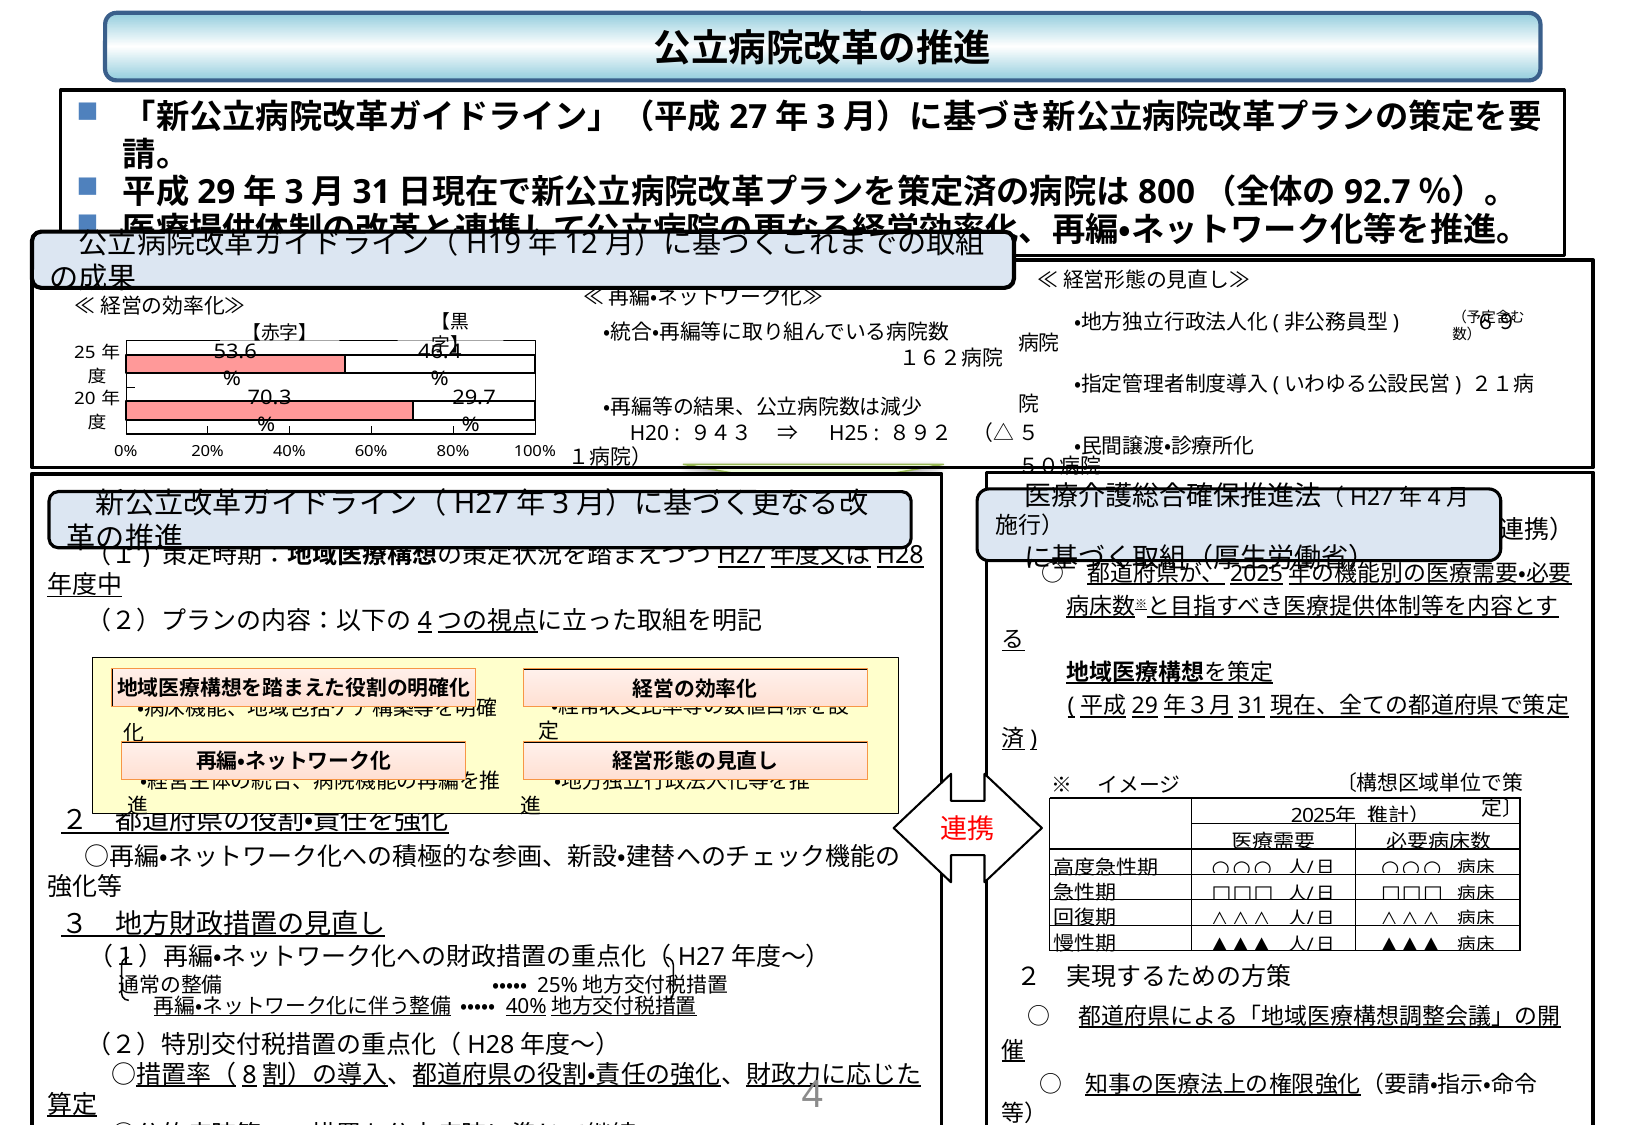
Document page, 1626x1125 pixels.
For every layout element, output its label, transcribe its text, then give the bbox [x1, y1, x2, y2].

text_box 「新公立病院改革ガイドライン」（平成27年3月）に基づき新公立病院改革プランの策定を要請。 平成29年3月31日現在で新公立病院改革プランを策定済の病院は800（全体の92.7％）。 医療提供体制の改革と連携して公立病院の更なる経営効率化、再編・ネットワーク化等を推進。 [60, 89, 1565, 256]
text_box ・病床機能、地域包括ケア構築等を明確化 [118, 701, 510, 748]
text_box 新公立改革ガイドライン（H27年3月）に基づく更なる改革の推進 [46, 489, 914, 550]
text_box 公立病院改革ガイドライン（H19年12月）に基づくこれまでの取組の成果 [29, 229, 1017, 259]
text_box [90, 656, 901, 815]
text_box [120, 956, 675, 1002]
text_box １ 医療提供体制の改革（病床機能の分化・連携） ○ 都道府県が、2025年の機能別の医療需要・必要 病床数※と目指すべき医療提供体制等を内容とする 地域医療構想を策定 (平成29年３月31現在、全ての都道府県で策定済) ２ 実現するための方策 ○ 都道府県による「地域医療構想調整会議」の開催 ○ 知事の医療法上の権限強化（要請・指示・命令等） ○ 医療介護総合確保基金を都道府県に設置 [986, 479, 1594, 1125]
picture [1028, 784, 1541, 965]
text_box 経営の効率化 [521, 667, 869, 709]
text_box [31, 259, 1594, 468]
text_box 公立病院改革の推進 [102, 10, 1543, 83]
text_box ・地方独立行政法人化等を推進 [523, 782, 833, 813]
text_box ※ イメージ [1036, 764, 1226, 783]
text_box 〔構想区域単位で策定〕 [1288, 762, 1538, 783]
text_box ・経常収支比率等の数値目標を設定 [532, 709, 863, 738]
slide_number 4 [622, 1065, 1003, 1125]
text_box 連携 [891, 771, 1023, 885]
text_box ・経営主体の統合、病院機能の再編を推進 [113, 773, 523, 813]
text_box 経営形態の見直し [521, 740, 869, 782]
text_box 医療介護総合確保推進法（H27年4月施行） に基づく取組（厚生労働省） [974, 486, 1503, 563]
text_box １ 新公立病院改革プランの策定を要請 （１) 策定時期：地域医療構想の策定状況を踏まえつつH27年度又はH28年度中 （２）プランの内容：以下の4つの視点に立った取組を明記 ２ 都道府県の役割・責任を強化 ○再編・ネットワーク化への積極的な参画、新設・建替へのチェック機能の強化等 ３ 地方財政措置の見直し （１）再編・ネットワーク化への財政措置の重点化（H27年度～） 通常の整備 ・・・・・ 25%地方交付税措置 再編・ネットワーク化に伴う整備 ・・・・・ 40%地方交付税措置 （２）特別交付税措置の重点化（H28年度～） ○措置率（8割）の導入、都道府県の役割・責任の強化、財政力に応じた算定 ○公的病院等への措置も公立病院に準じて継続 [31, 478, 942, 1125]
text_box 地域医療構想を踏まえた役割の明確化 [110, 666, 477, 709]
text_box 再編・ネットワーク化 [119, 740, 468, 782]
